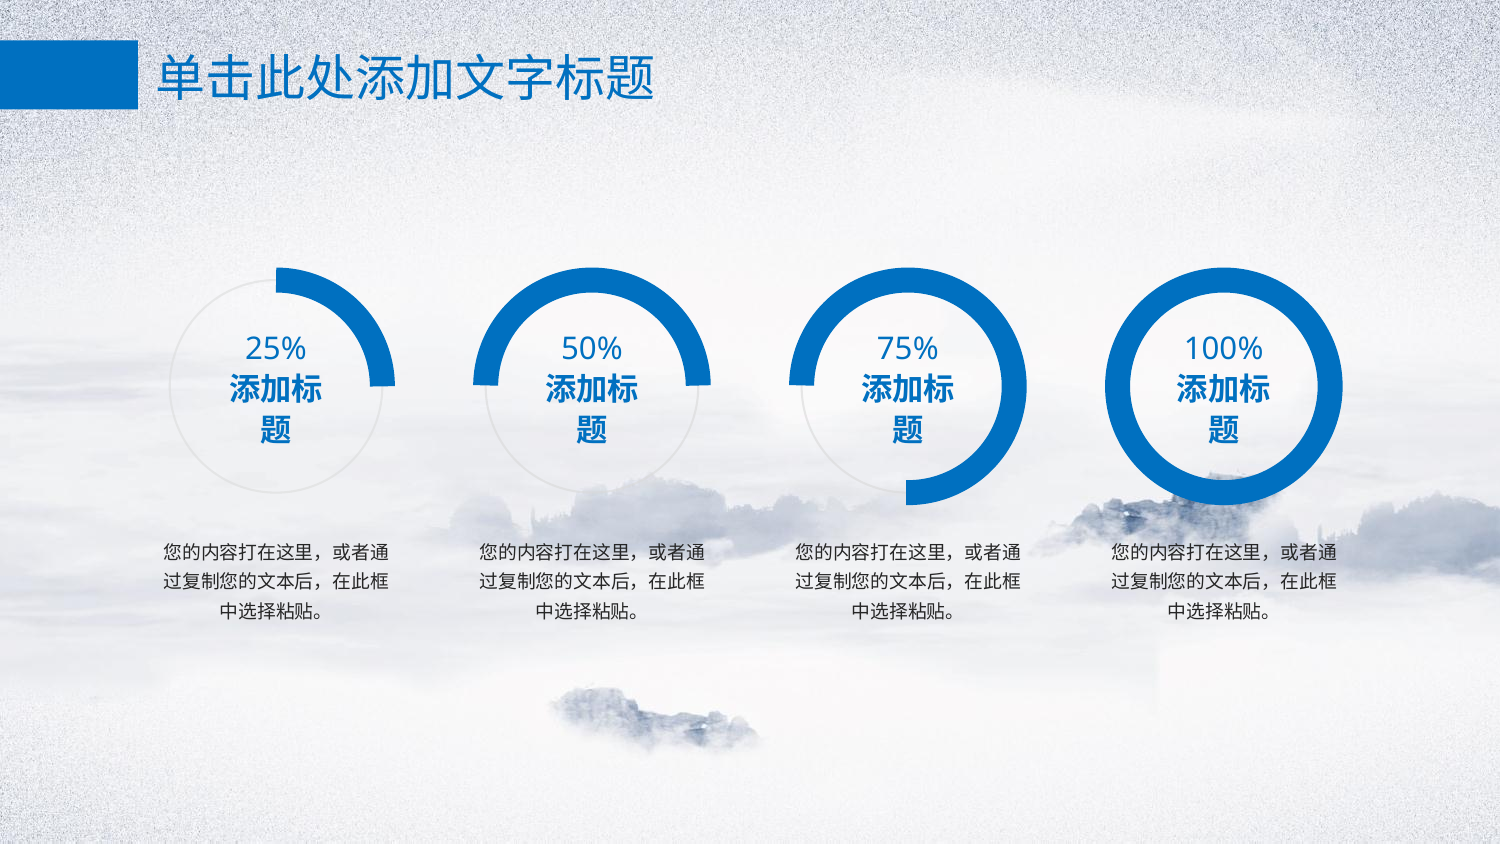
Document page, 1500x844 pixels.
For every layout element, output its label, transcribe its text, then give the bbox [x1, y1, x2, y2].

text_box 您的内容打在这里，或者通过复制您的文本后，在此框中选择粘贴。 [462, 526, 722, 630]
text_box 您的内容打在这里，或者通过复制您的文本后，在此框中选择粘贴。 [147, 526, 406, 630]
text_box 您的内容打在这里，或者通过复制您的文本后，在此框中选择粘贴。 [778, 526, 1038, 630]
picture [0, 0, 1500, 844]
text_box [276, 279, 383, 387]
text_box [485, 279, 699, 387]
text_box [1117, 279, 1331, 494]
text_box 50% 添加标题 [484, 377, 700, 494]
text_box 75% 添加标题 [800, 377, 907, 494]
text_box [801, 279, 1015, 494]
text_box 25% 添加标题 [168, 279, 384, 494]
text_box 您的内容打在这里，或者通过复制您的文本后，在此框中选择粘贴。 [1094, 526, 1353, 630]
